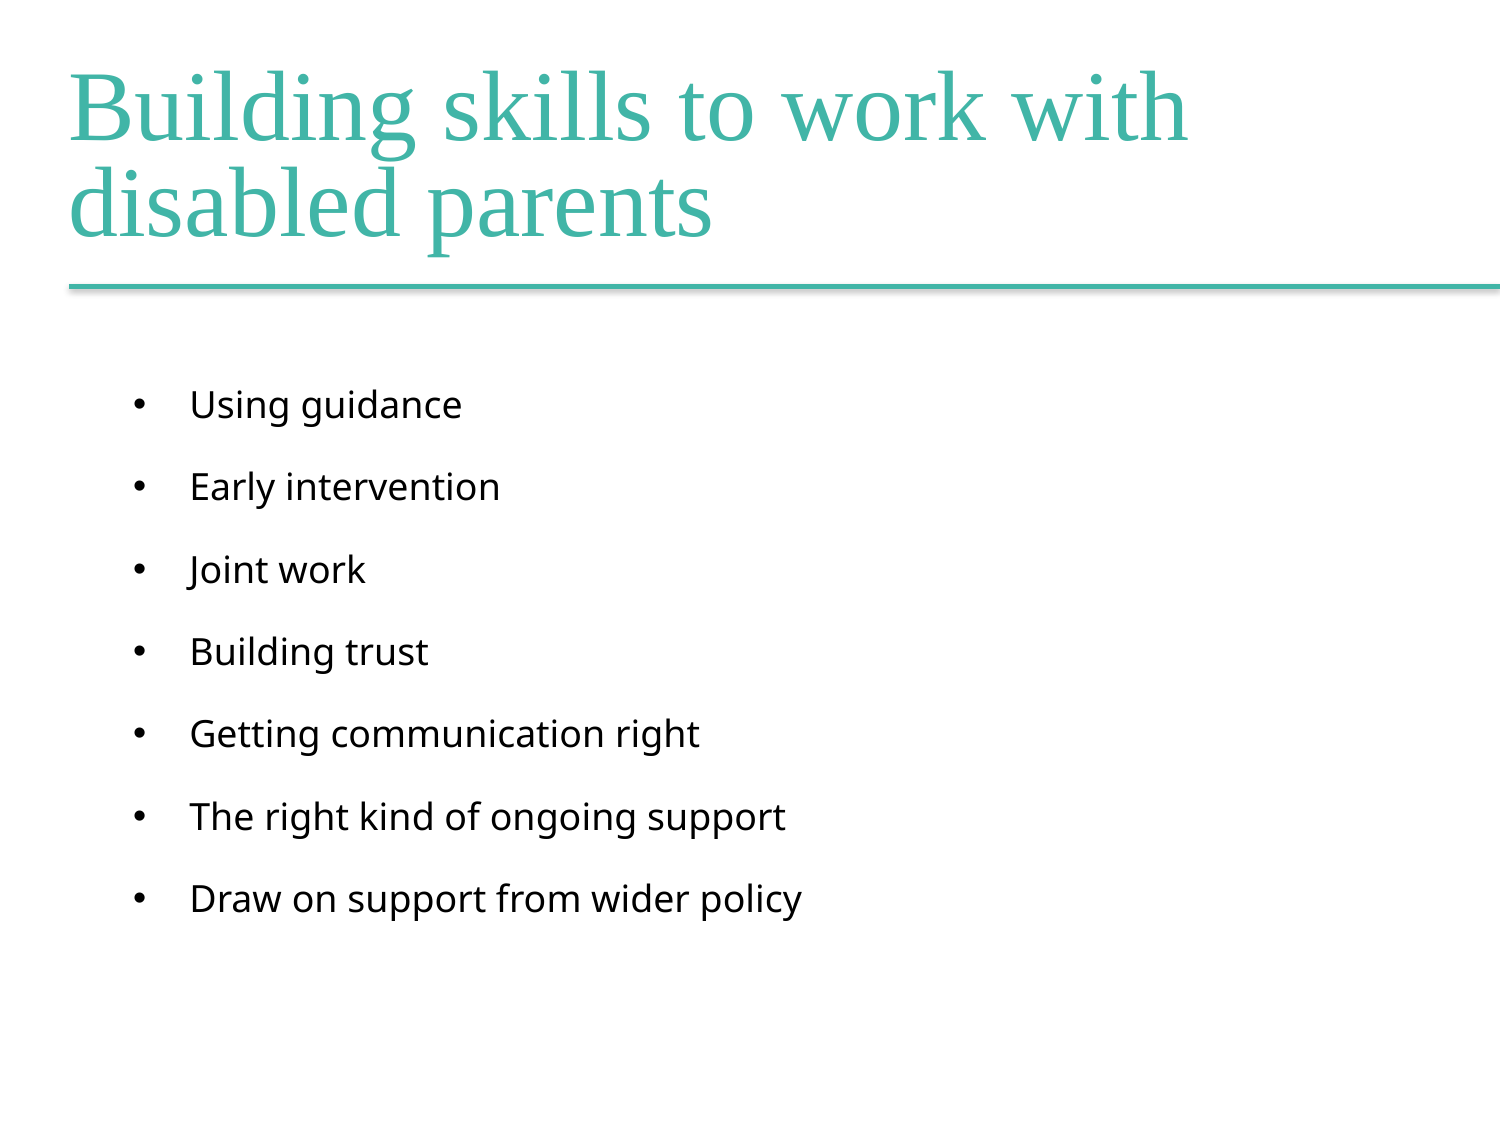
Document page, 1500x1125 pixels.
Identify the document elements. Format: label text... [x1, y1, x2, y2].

text_box Building skills to work with disabled parents [53, 15, 1449, 304]
list Using guidance Early intervention Joint work Building trust Getting communication right The right kind of ongoing support Draw on support from wider policy [118, 364, 1391, 1125]
